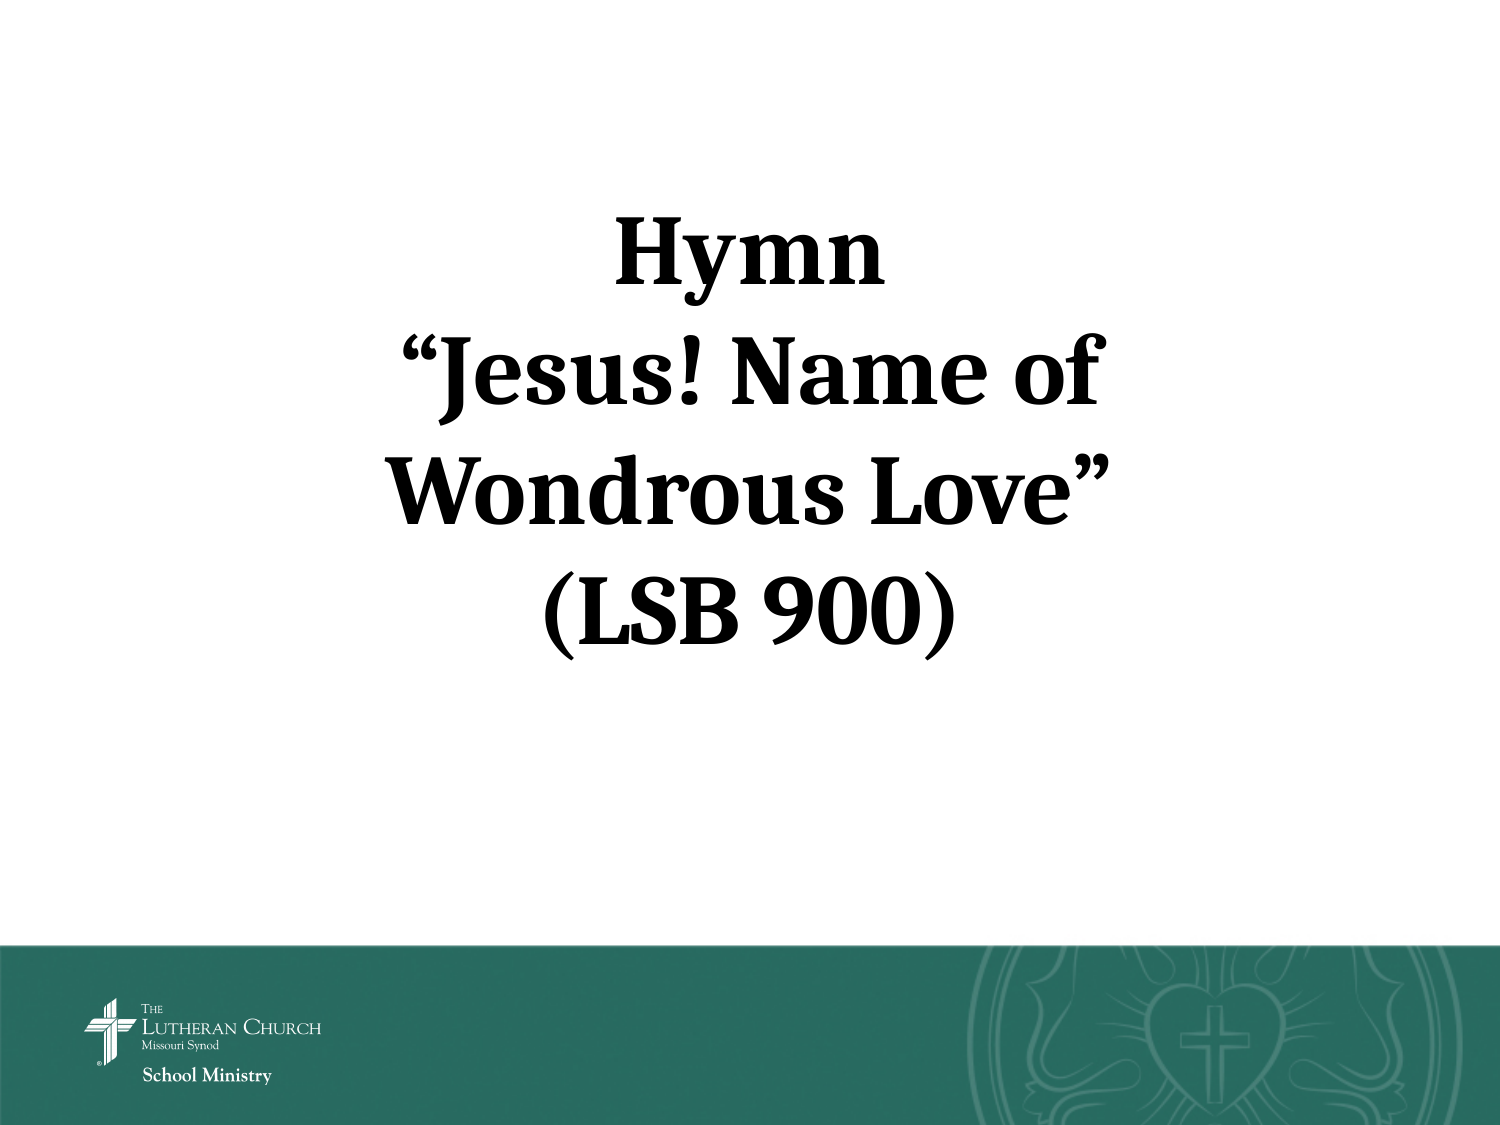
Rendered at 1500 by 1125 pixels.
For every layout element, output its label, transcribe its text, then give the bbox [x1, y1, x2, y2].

picture [0, 0, 1500, 1125]
title Hymn “Jesus! Name of Wondrous Love” (LSB 900) [73, 192, 1427, 657]
